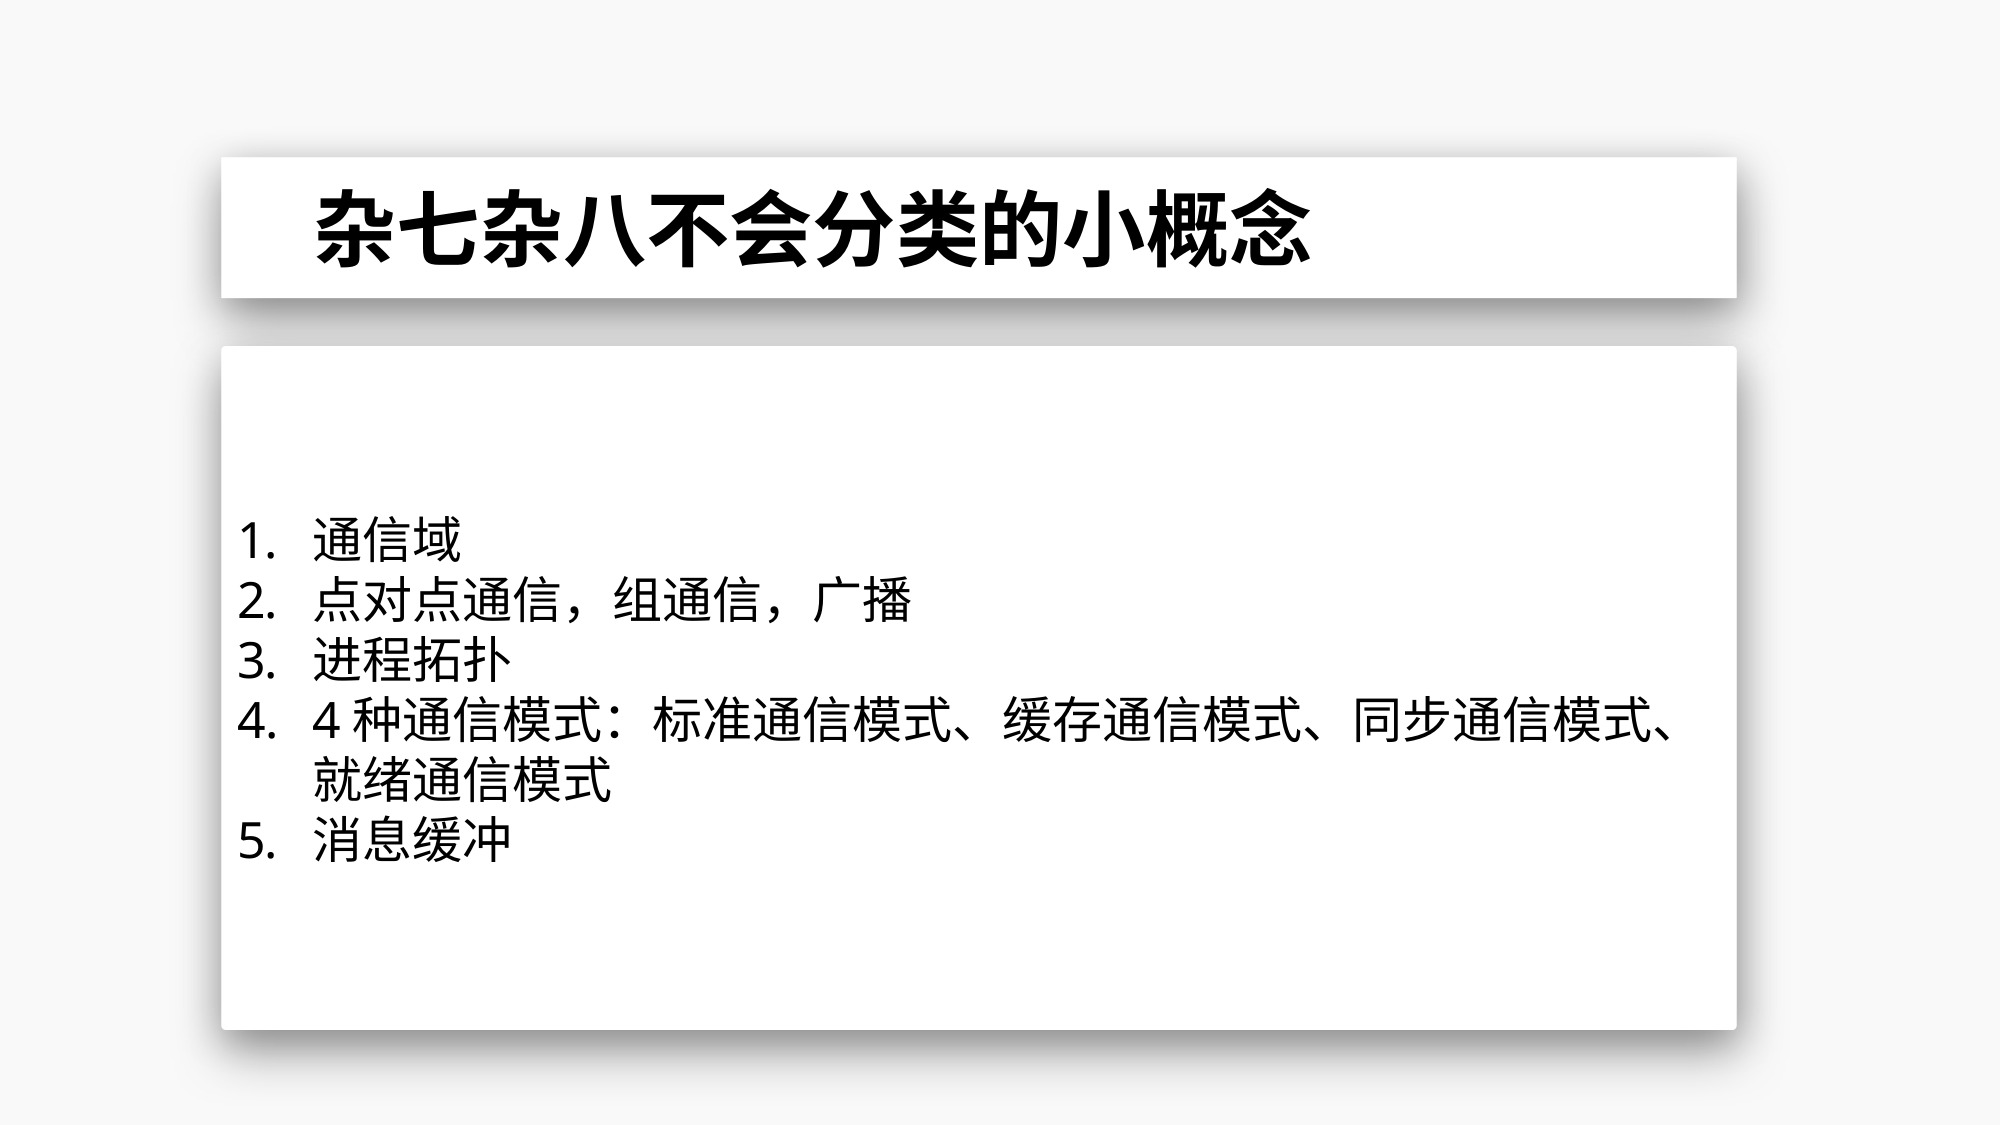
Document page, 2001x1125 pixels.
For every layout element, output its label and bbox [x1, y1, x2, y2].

text_box [221, 157, 1737, 299]
text_box [221, 346, 1737, 1030]
